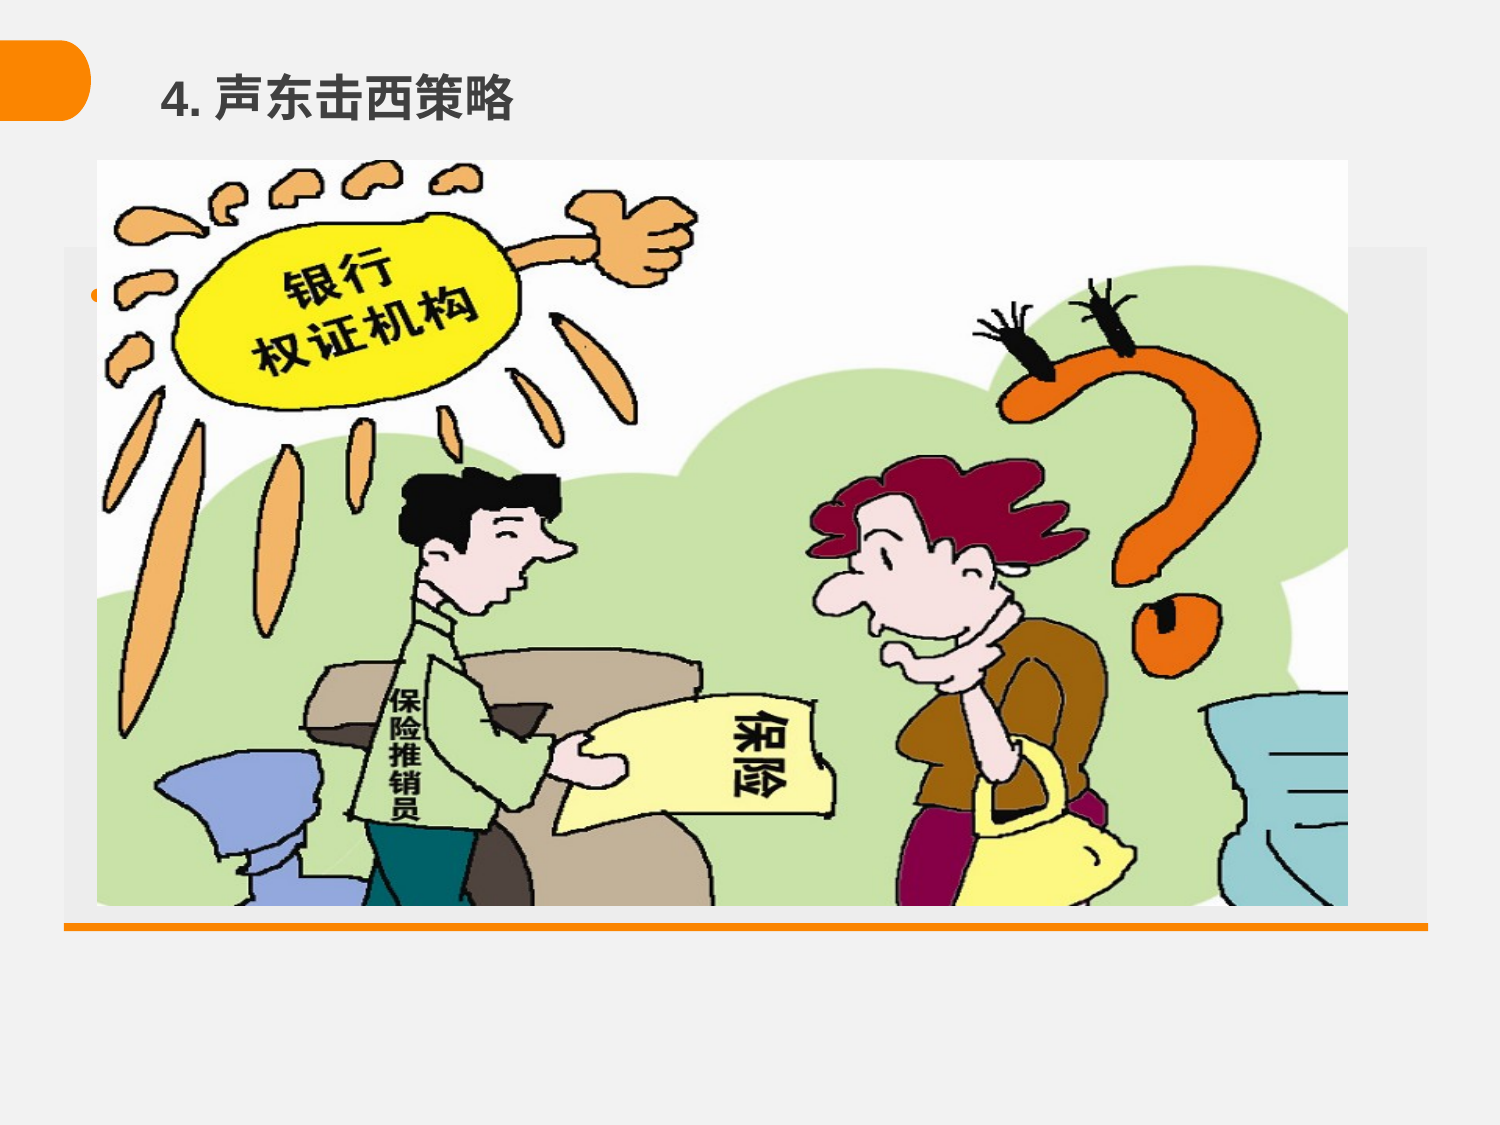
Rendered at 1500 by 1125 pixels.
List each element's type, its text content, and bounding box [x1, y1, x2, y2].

list 4.声东击西策略 [74, 258, 1425, 1013]
title 4.声东击西策略 [103, 40, 858, 152]
picture [97, 160, 1348, 906]
